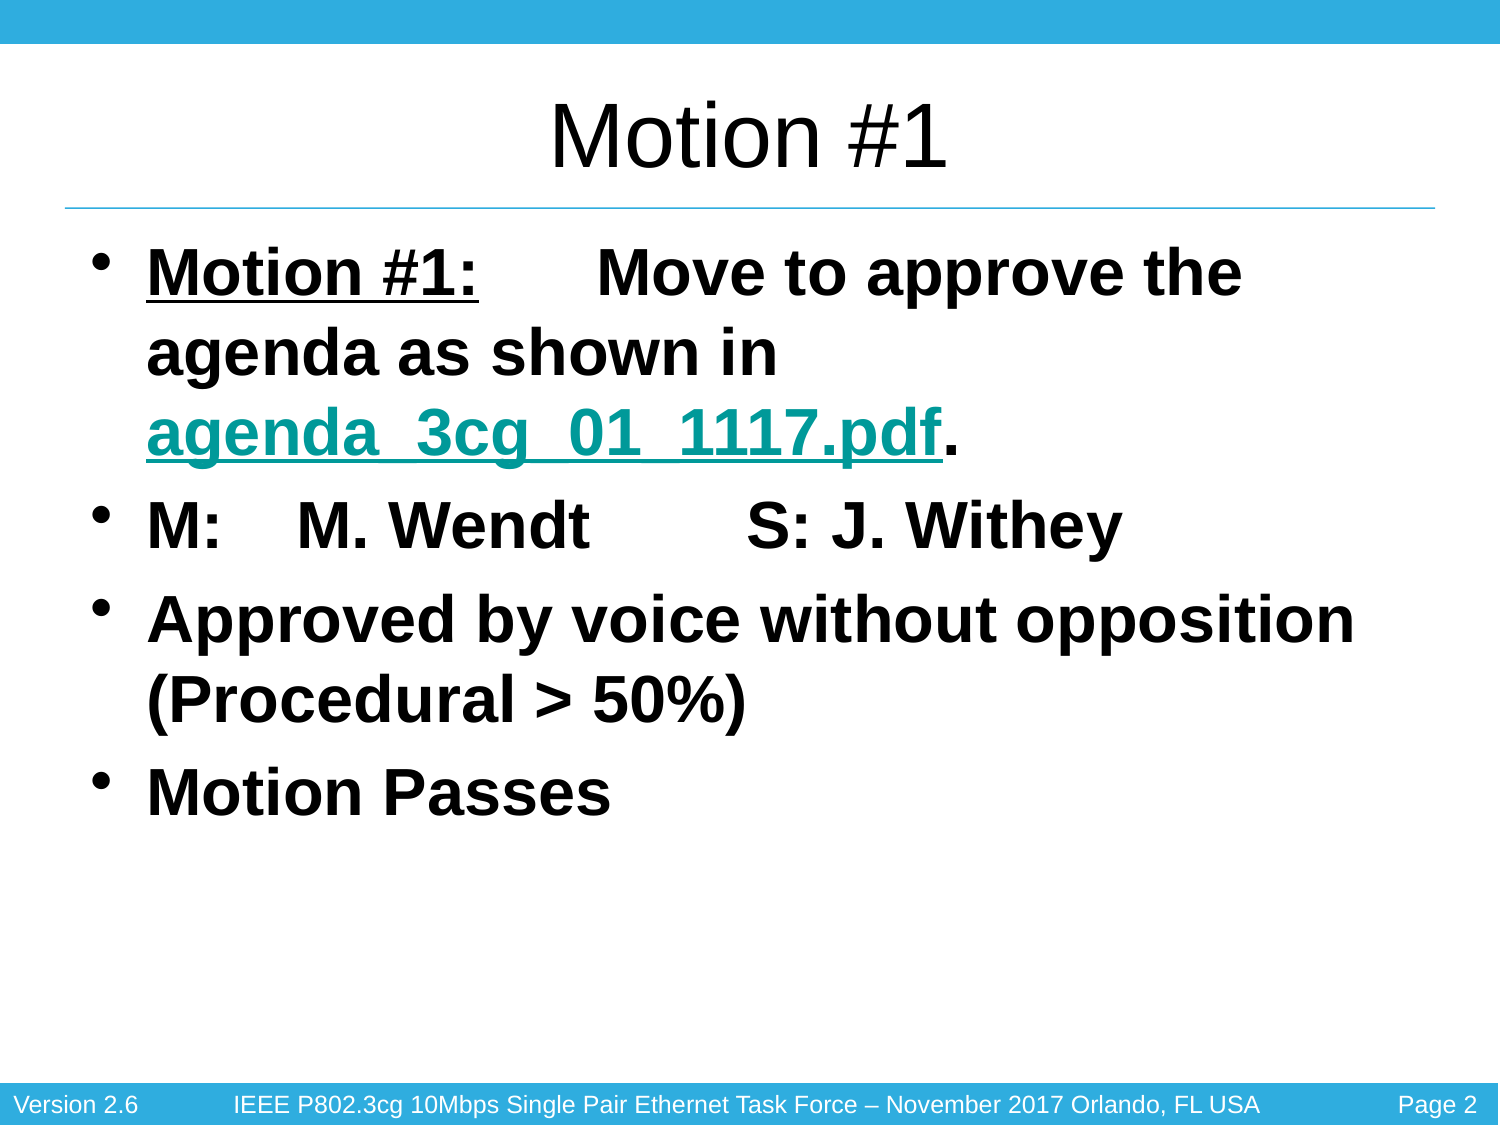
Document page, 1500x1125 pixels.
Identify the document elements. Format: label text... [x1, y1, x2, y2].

title Motion #1 [74, 66, 1426, 197]
list Motion #1: Move to approve the agenda as shown in agenda_3cg_01_1117.pdf. M: M. Wendt S: J. Withey Approved by voice without opposition (Procedural > 50%) Motion Passes [74, 221, 1426, 965]
